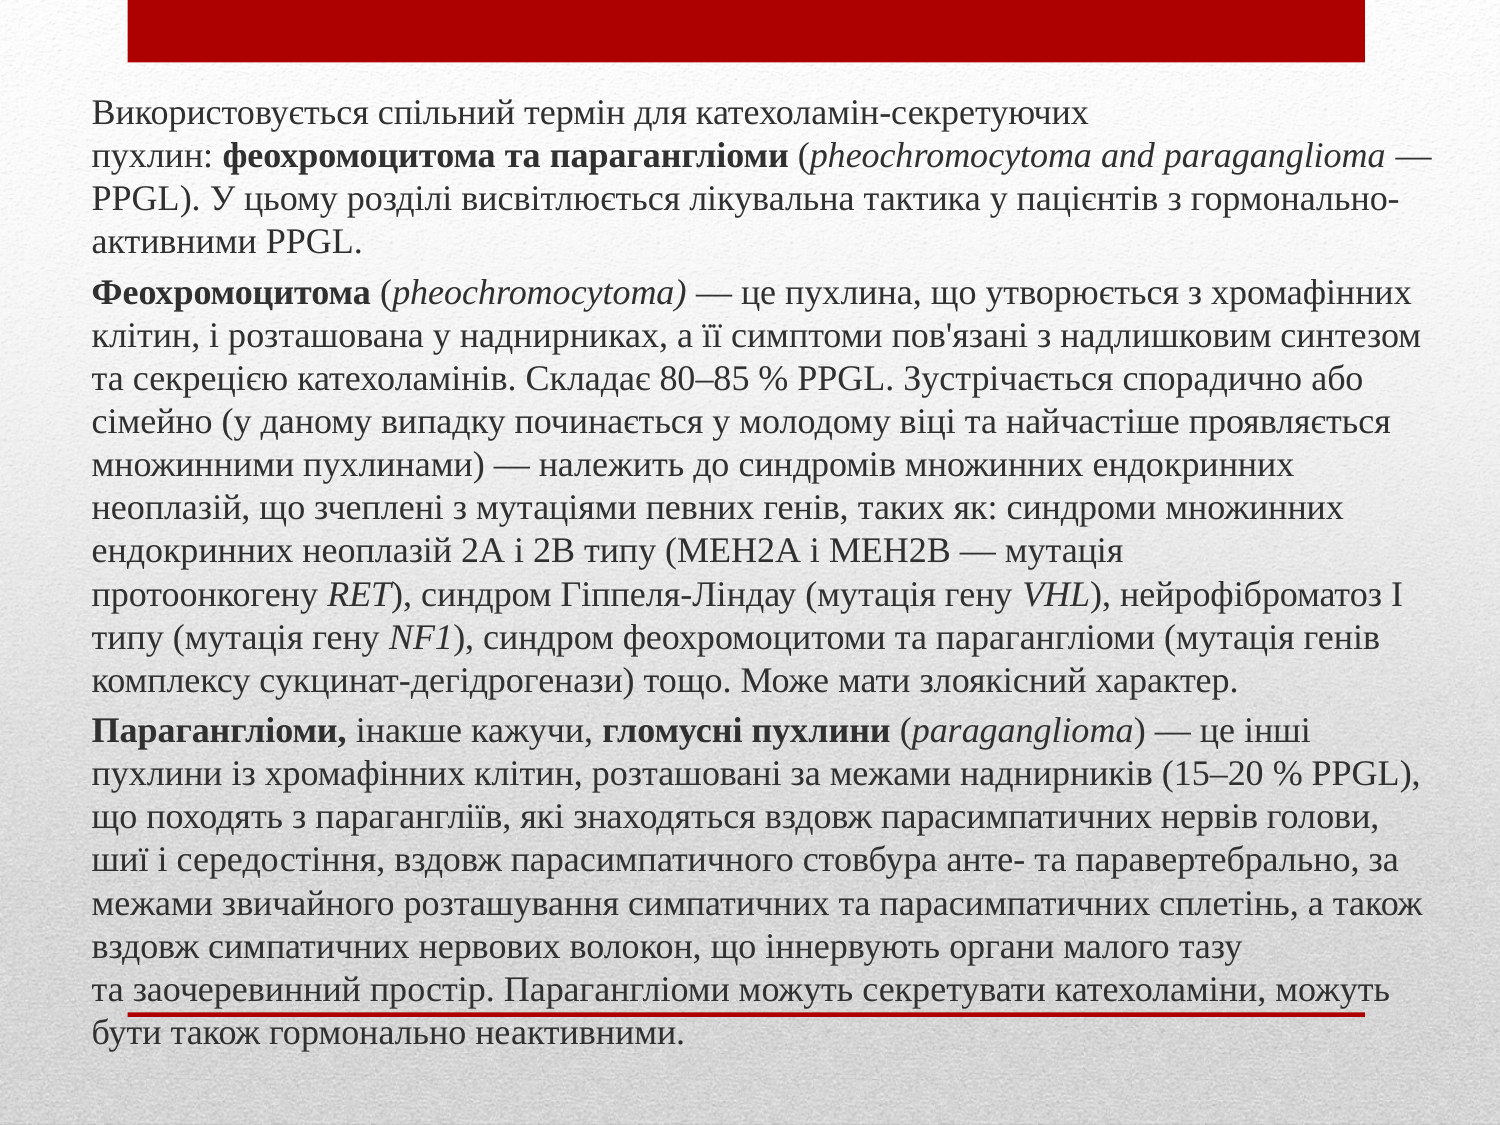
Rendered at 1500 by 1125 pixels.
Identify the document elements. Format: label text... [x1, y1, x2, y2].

list Використовується спільний термін для катехоламін-секретуючих пухлин: феохромоцитома та парагангліоми (pheochromocytoma and paraganglioma — PPGL). У цьому розділі висвітлюється лікувальна тактика у пацієнтів з гормонально-активними PPGL. Феохромоцитома (pheochromocytoma) — це пухлина, що утворюється з хромафінних клітин, і розташована у наднирниках, а її симптоми пов'язані з надлишковим синтезом та секрецією катехоламінів. Складає 80–85 % PPGL. Зустрічається спорадично або сімейно (у даному випадку починається у молодому віці та найчастіше проявляється множинними пухлинами) — належить до синдромів множинних ендокринних неоплазій, що зчеплені з мутаціями певних генів, таких як: синдроми множинних ендокринних неоплазій 2А і 2В типу (МЕН2А і МЕН2В — мутація протоонкогену RET), синдром Гіппеля-Ліндау (мутація гену VHL), нейрофіброматоз І типу (мутація гену NF1), синдром феохромоцитоми та парагангліоми (мутація генів комплексу сукцинат-дегідрогенази) тощо. Може мати злоякісний характер. Парагангліоми, інакше кажучи, гломусні пухлини (paraganglioma) — це інші пухлини із хромафінних клітин, розташовані за межами наднирників (15–20 % PPGL), що походять з парагангліїв, які знаходяться вздовж парасимпатичних нервів голови, шиї і середостіння, вздовж парасимпатичного стовбура анте- та паравертебрально, за межами звичайного розташування симпатичних та парасимпатичних сплетінь, а також вздовж симпатичних нервових волокон, що іннервують органи малого тазу та заочеревинний простір. Парагангліоми можуть секретувати катехоламіни, можуть бути також гормонально неактивними. [76, 30, 1459, 1071]
